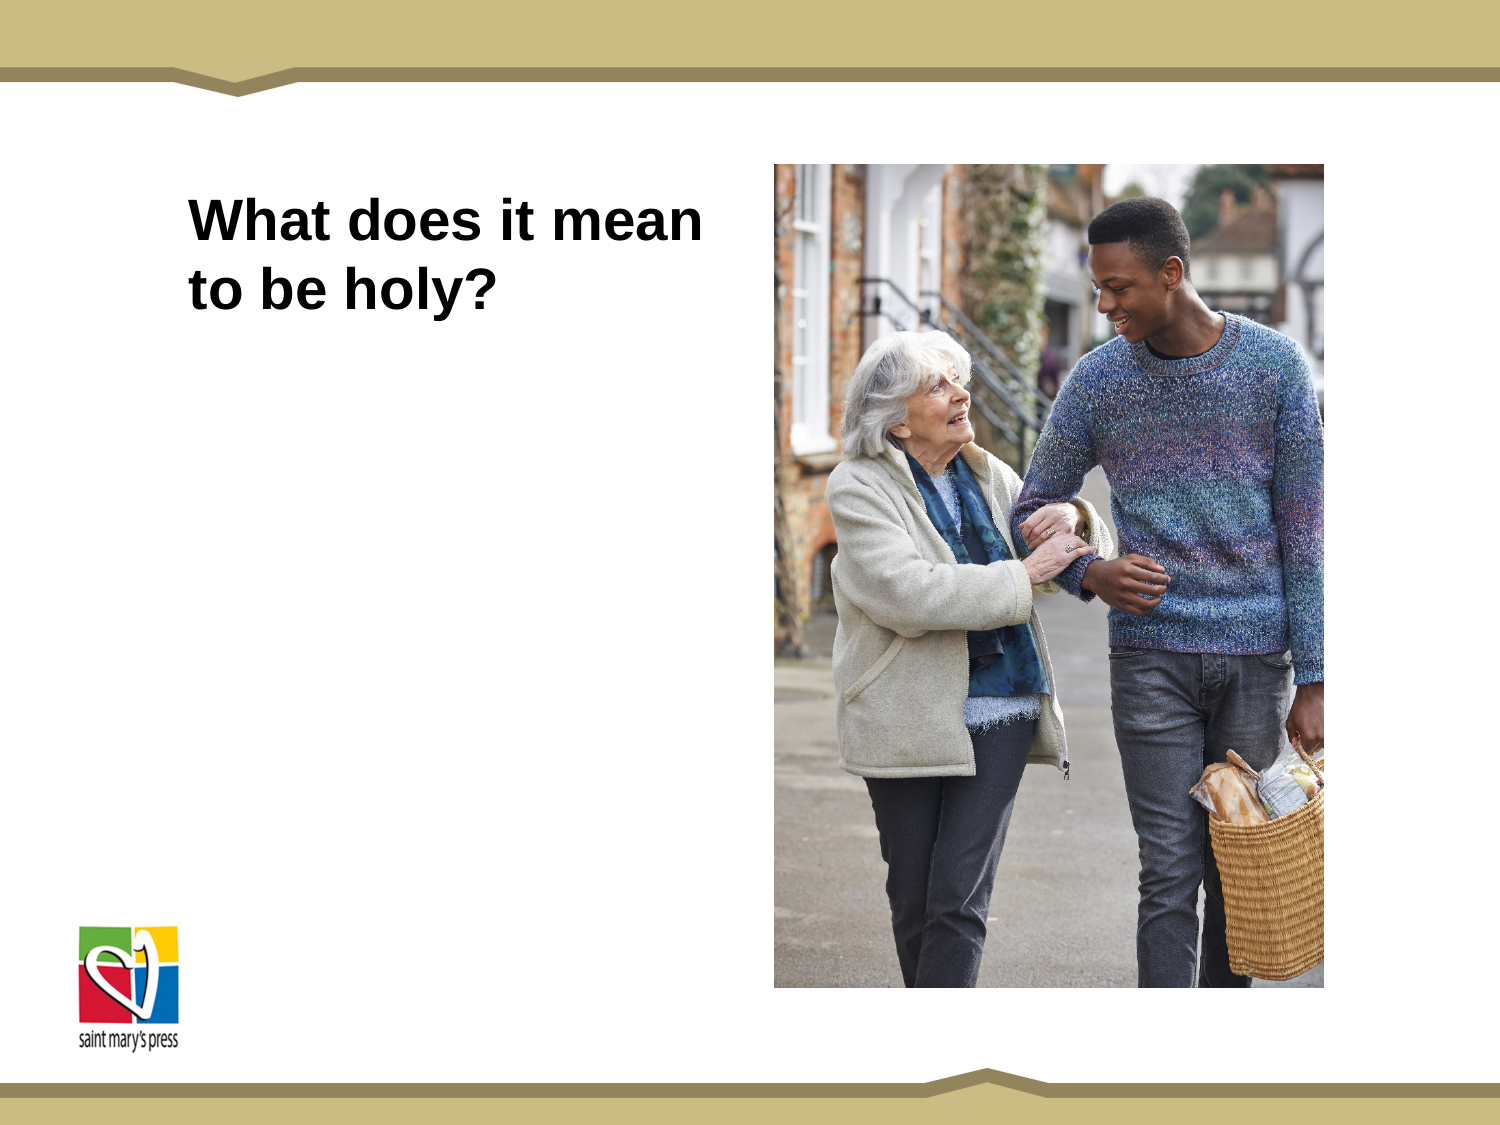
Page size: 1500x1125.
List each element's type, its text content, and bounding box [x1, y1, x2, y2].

title What does it mean to be holy? [173, 164, 772, 340]
picture [0, 0, 1500, 1125]
